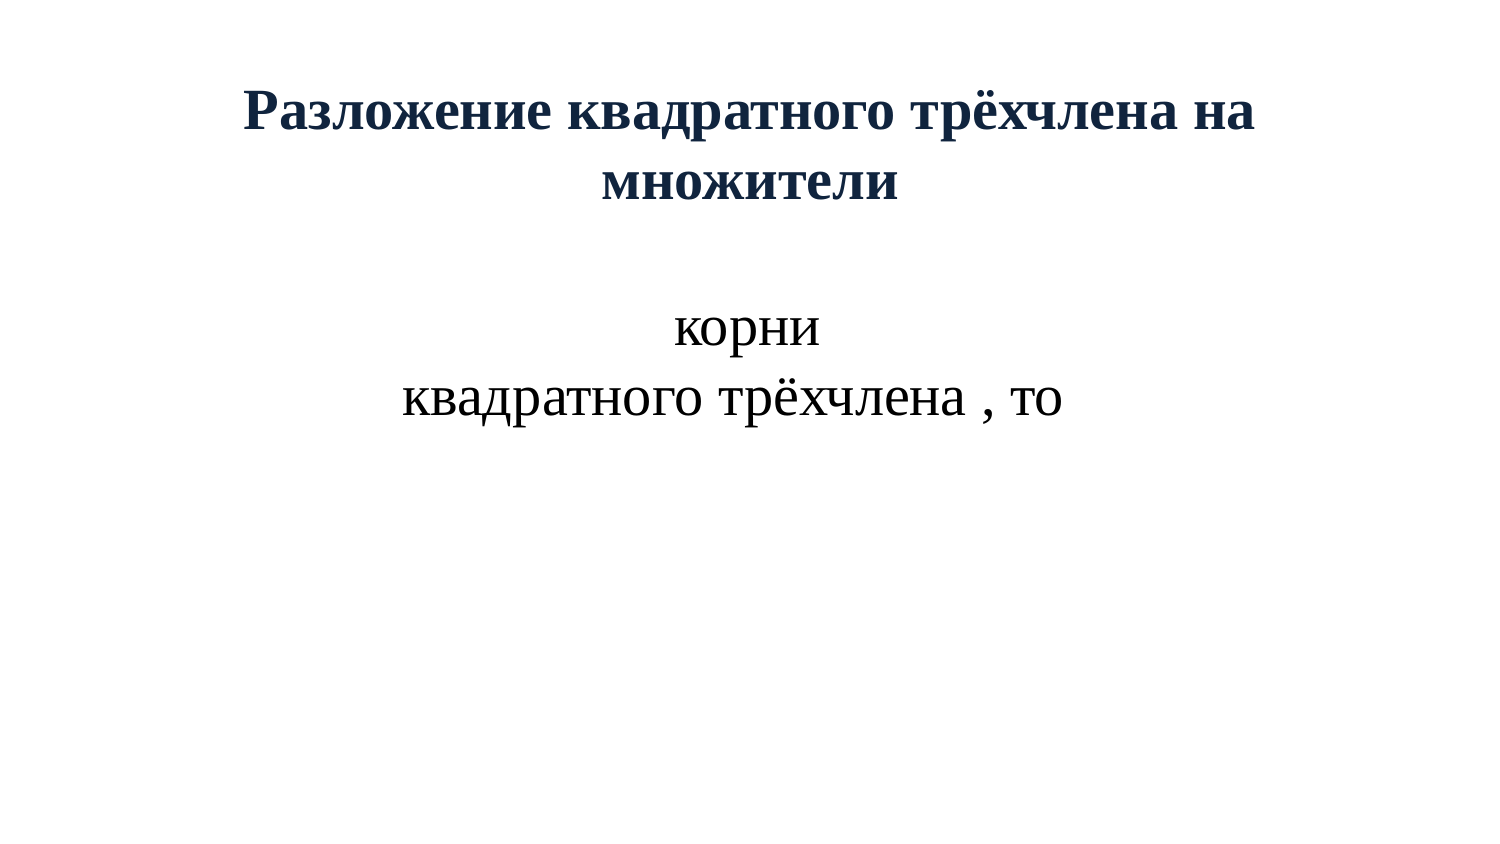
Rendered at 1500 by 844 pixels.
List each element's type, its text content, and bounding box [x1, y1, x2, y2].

text_box Разложение квадратного трёхчлена на множители [159, 63, 1341, 219]
